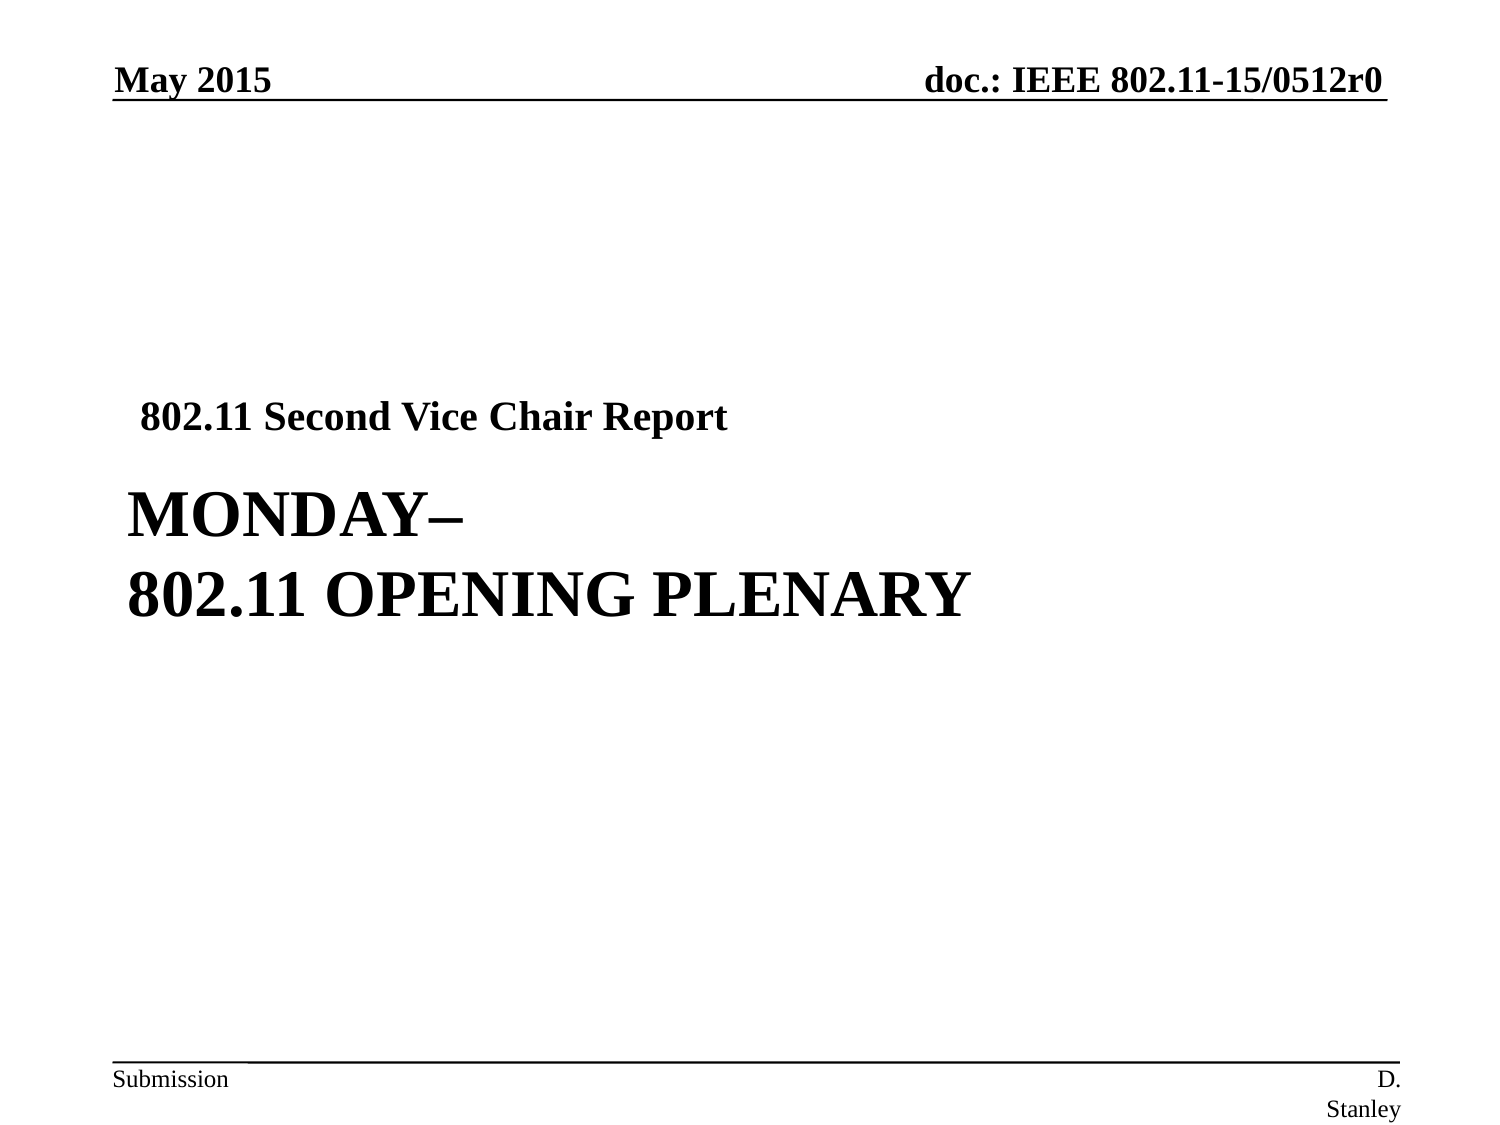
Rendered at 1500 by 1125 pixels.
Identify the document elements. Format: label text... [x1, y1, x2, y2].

list 802.11 Second Vice Chair Report [124, 199, 1401, 447]
footer D. Stanley Aruba Networks [1324, 1061, 1402, 1093]
title Monday– 802.11 Opening Plenary [112, 462, 1388, 687]
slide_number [114, 54, 401, 101]
